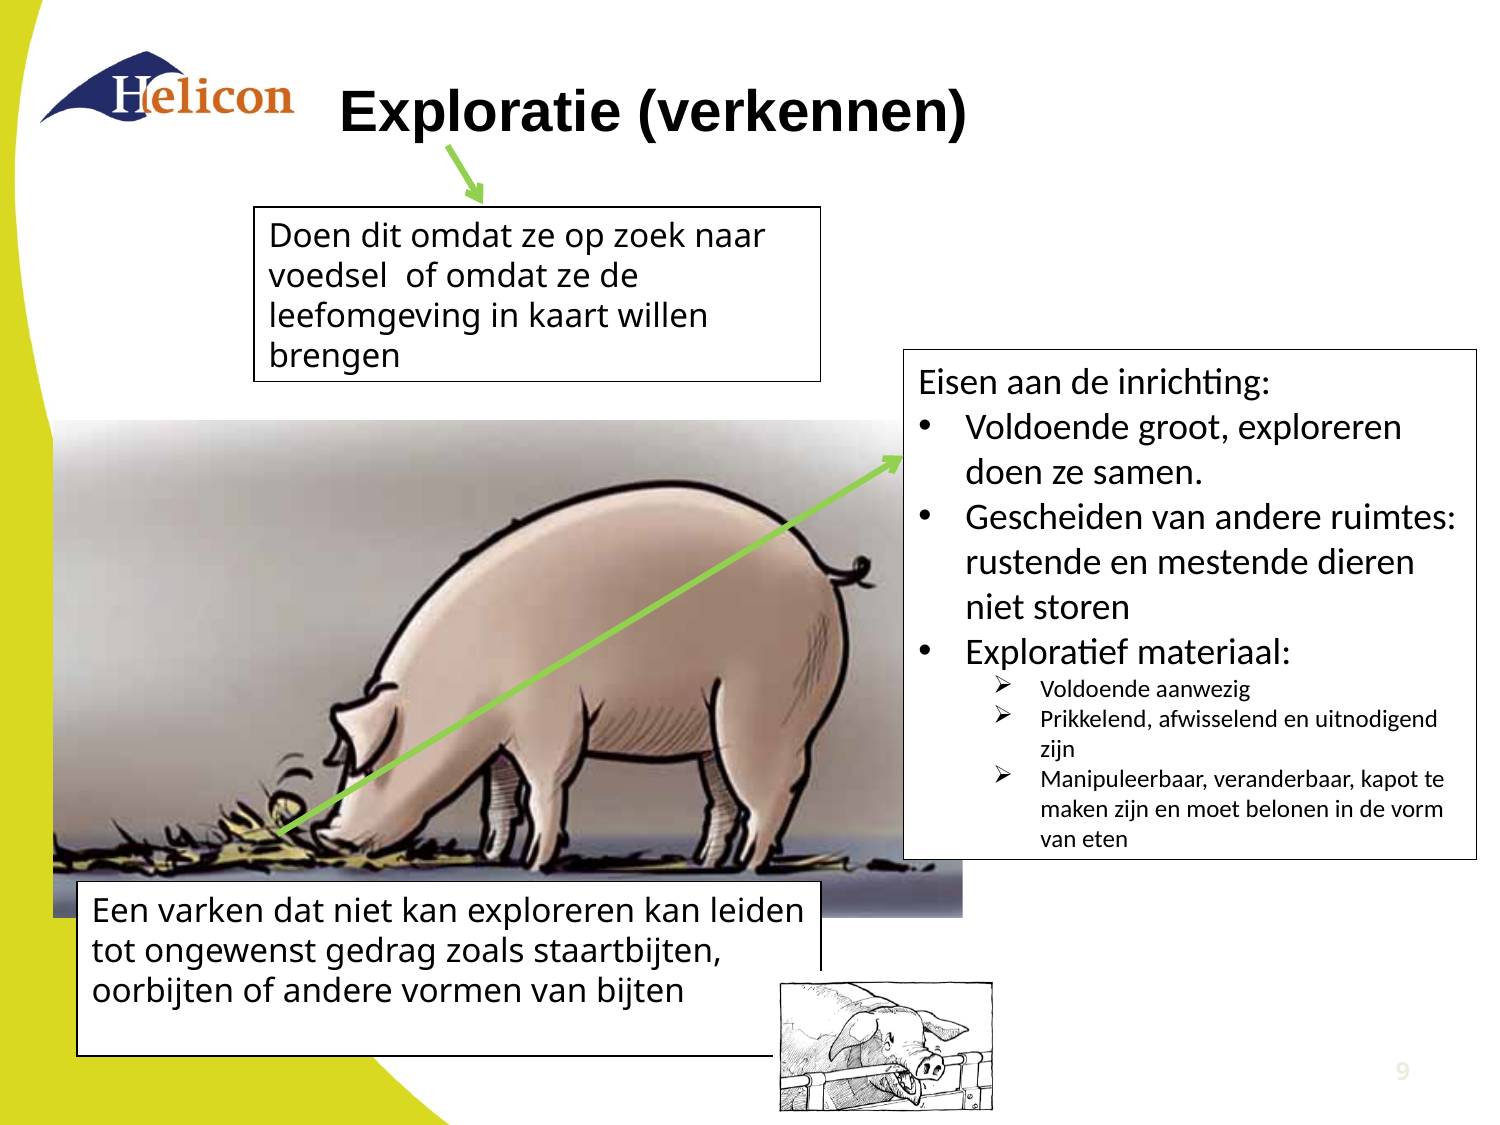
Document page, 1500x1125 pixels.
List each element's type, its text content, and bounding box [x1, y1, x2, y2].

picture [0, 0, 1500, 1125]
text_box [447, 145, 484, 205]
slide_number 9 [1074, 1042, 1425, 1103]
text_box Eisen aan de inrichting: Voldoende groot, exploreren doen ze samen. Gescheiden van andere ruimtes: rustende en mestende dieren niet storen Exploratief materiaal: Voldoende aanwezig Prikkelend, afwisselend en uitnodigend zijn Manipuleerbaar, veranderbaar, kapot te maken zijn en moet belonen in de vorm van eten [903, 349, 1477, 860]
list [52, 420, 963, 918]
text_box Een varken dat niet kan exploreren kan leiden tot ongewenst gedrag zoals staartbijten, oorbijten of andere vormen van bijten [76, 927, 821, 1056]
text_box Doen dit omdat ze op zoek naar voedsel of omdat ze de leefomgeving in kaart willen brengen [253, 206, 821, 382]
title Exploratie (verkennen) [324, 54, 1415, 161]
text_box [277, 455, 904, 835]
